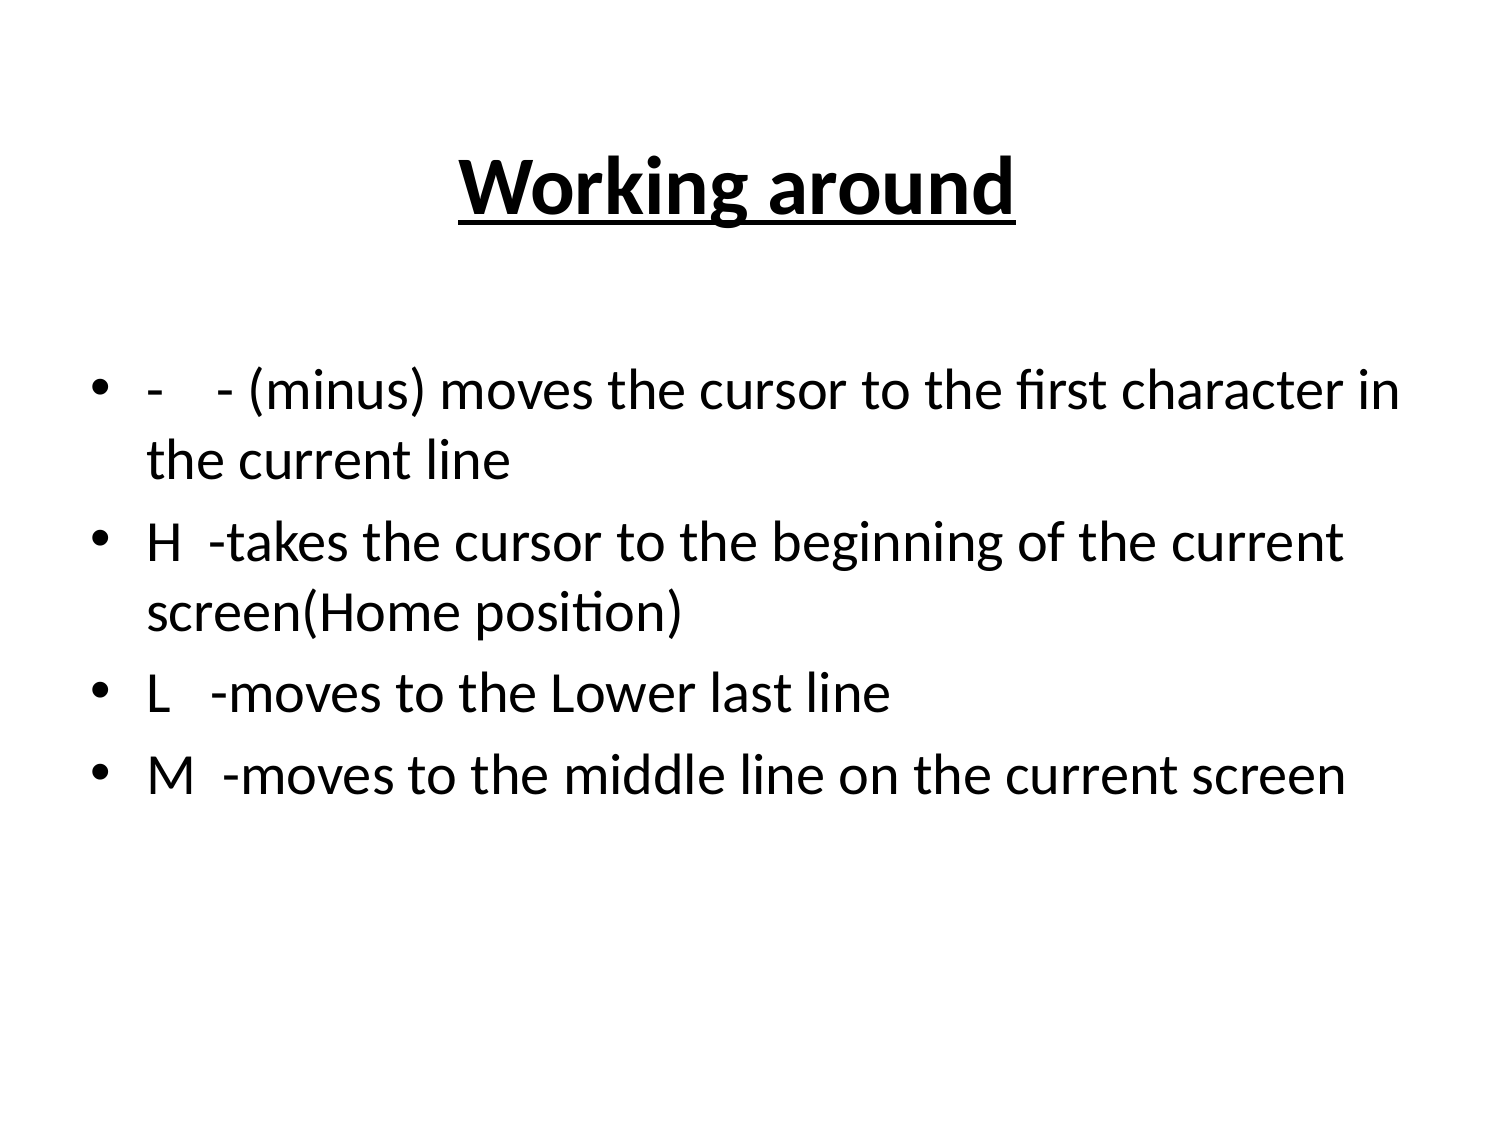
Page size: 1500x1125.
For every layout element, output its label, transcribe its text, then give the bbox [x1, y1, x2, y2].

list - - (minus) moves the cursor to the first character in the current line H -takes the cursor to the beginning of the current screen(Home position) L -moves to the Lower last line M -moves to the middle line on the current screen [75, 262, 1425, 1005]
title Working around [62, 87, 1413, 275]
